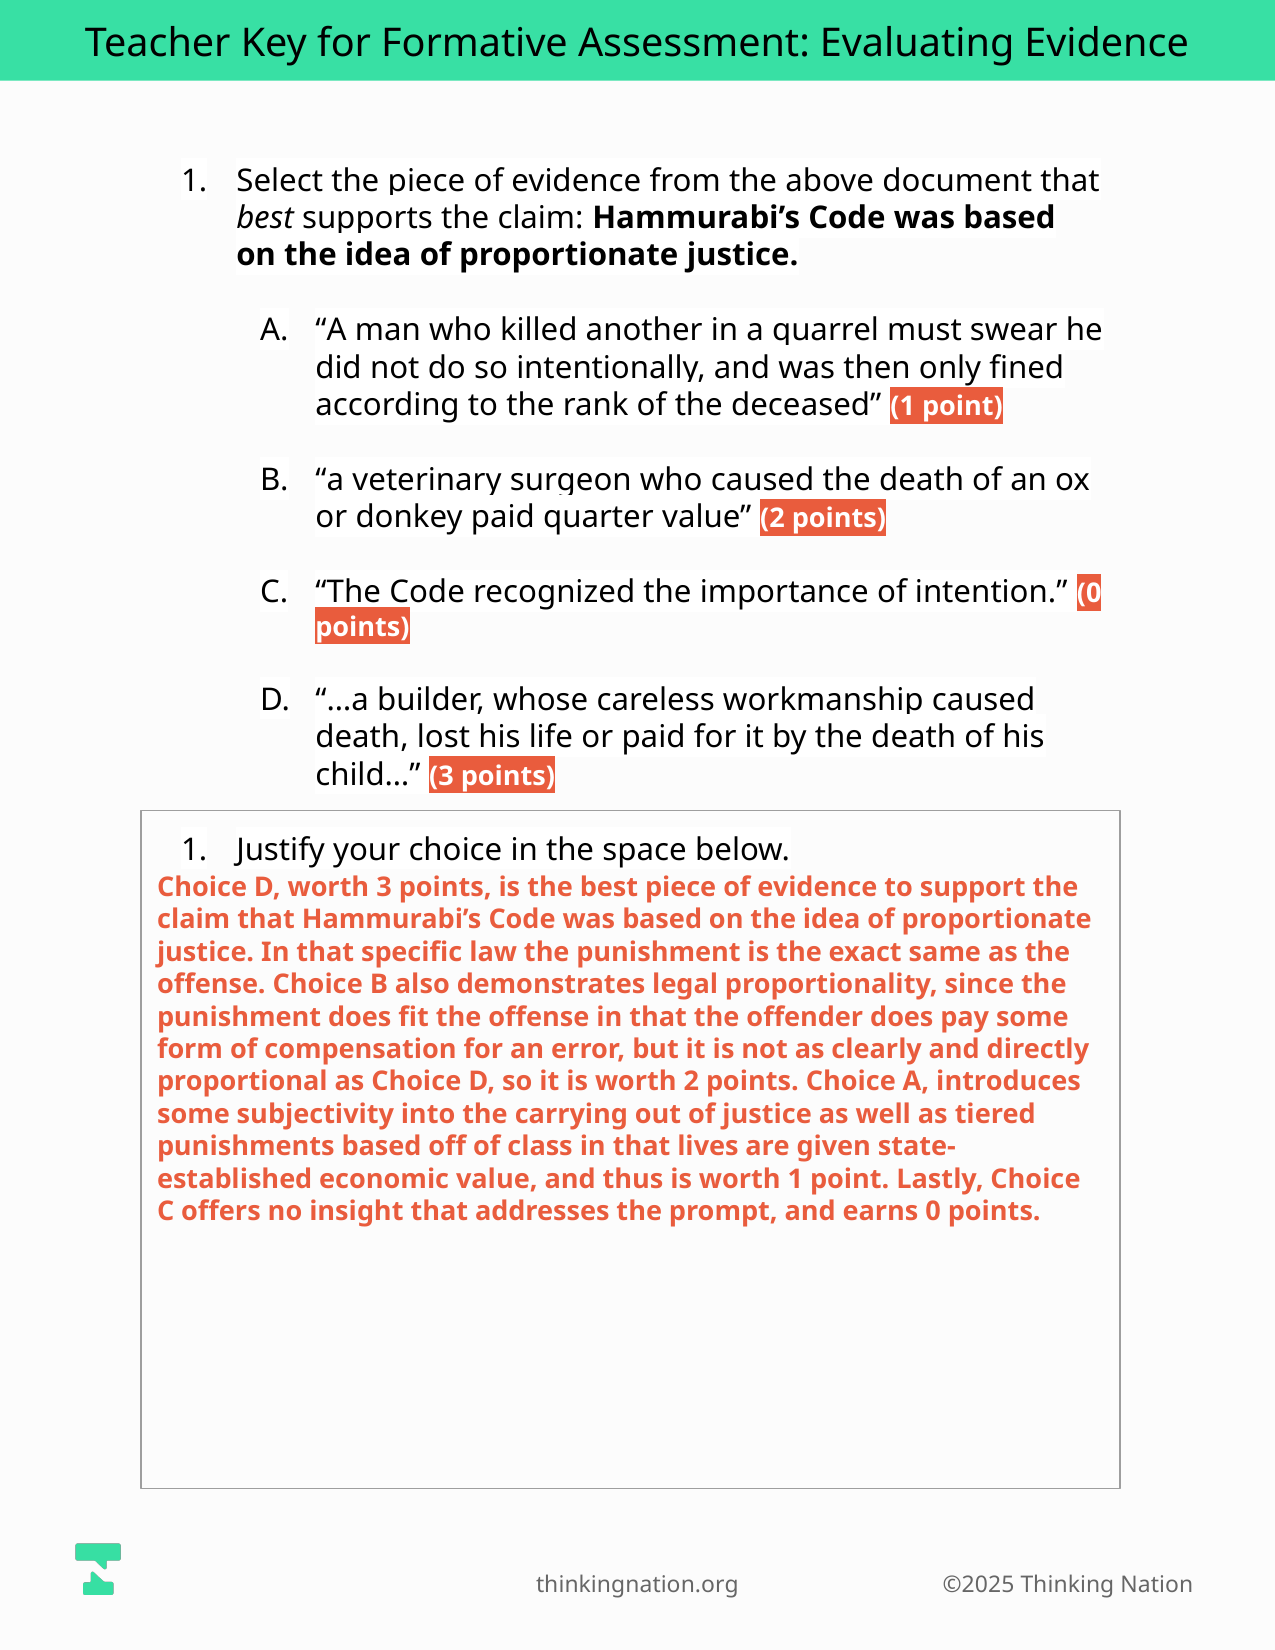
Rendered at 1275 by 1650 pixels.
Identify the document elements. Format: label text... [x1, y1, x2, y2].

text_box Choice D, worth 3 points, is the best piece of evidence to support the claim that Hammurabi’s Code was based on the idea of proportionate justice. In that specific law the punishment is the exact same as the offense. Choice B also demonstrates legal proportionality, since the punishment does fit the offense in that the offender does pay some form of compensation for an error, but it is not as clearly and directly proportional as Choice D, so it is worth 2 points. Choice A, introduces some subjectivity into the carrying out of justice as well as tiered punishments based off of class in that lives are given state-established economic value, and thus is worth 1 point. Lastly, Choice C offers no insight that addresses the prompt, and earns 0 points. [141, 810, 1120, 1489]
text_box Teacher Key for Formative Assessment: Evaluating Evidence [0, 0, 1275, 81]
text_box ©2025 Thinking Nation [907, 1553, 1210, 1605]
text_box thinkingnation.org [486, 1553, 789, 1605]
text_box Select the piece of evidence from the above document that best supports the claim: Hammurabi’s Code was based on the idea of proportionate justice. “A man who killed another in a quarrel must swear he did not do so intentionally, and was then only fined according to the rank of the deceased” (1 point) “a veterinary surgeon who caused the death of an ox or donkey paid quarter value” (2 points) “The Code recognized the importance of intention.” (0 points) “…a builder, whose careless workmanship caused death, lost his life or paid for it by the death of his child…” (3 points) Justify your choice in the space below. [141, 143, 1120, 810]
picture [62, 1533, 134, 1605]
